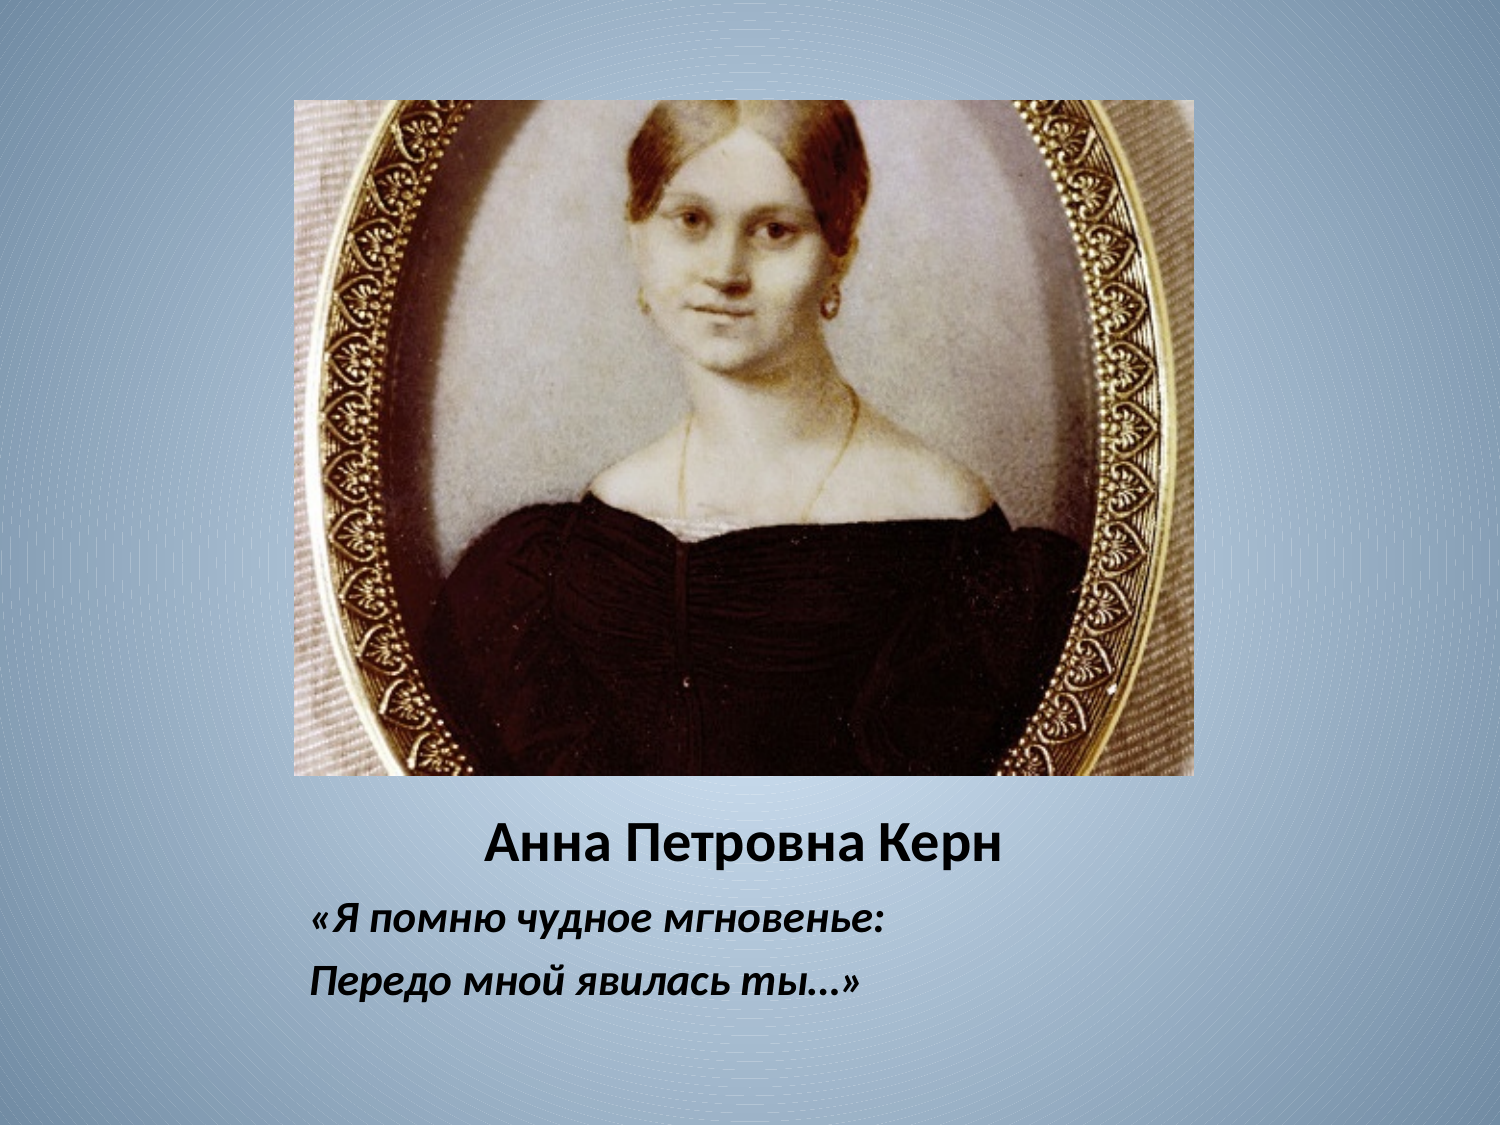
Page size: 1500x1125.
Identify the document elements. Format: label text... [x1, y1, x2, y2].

title Анна Петровна Керн [294, 787, 1194, 880]
picture [293, 100, 1195, 776]
list «Я помню чудное мгновенье: Передо мной явилась ты…» [294, 880, 1194, 1013]
